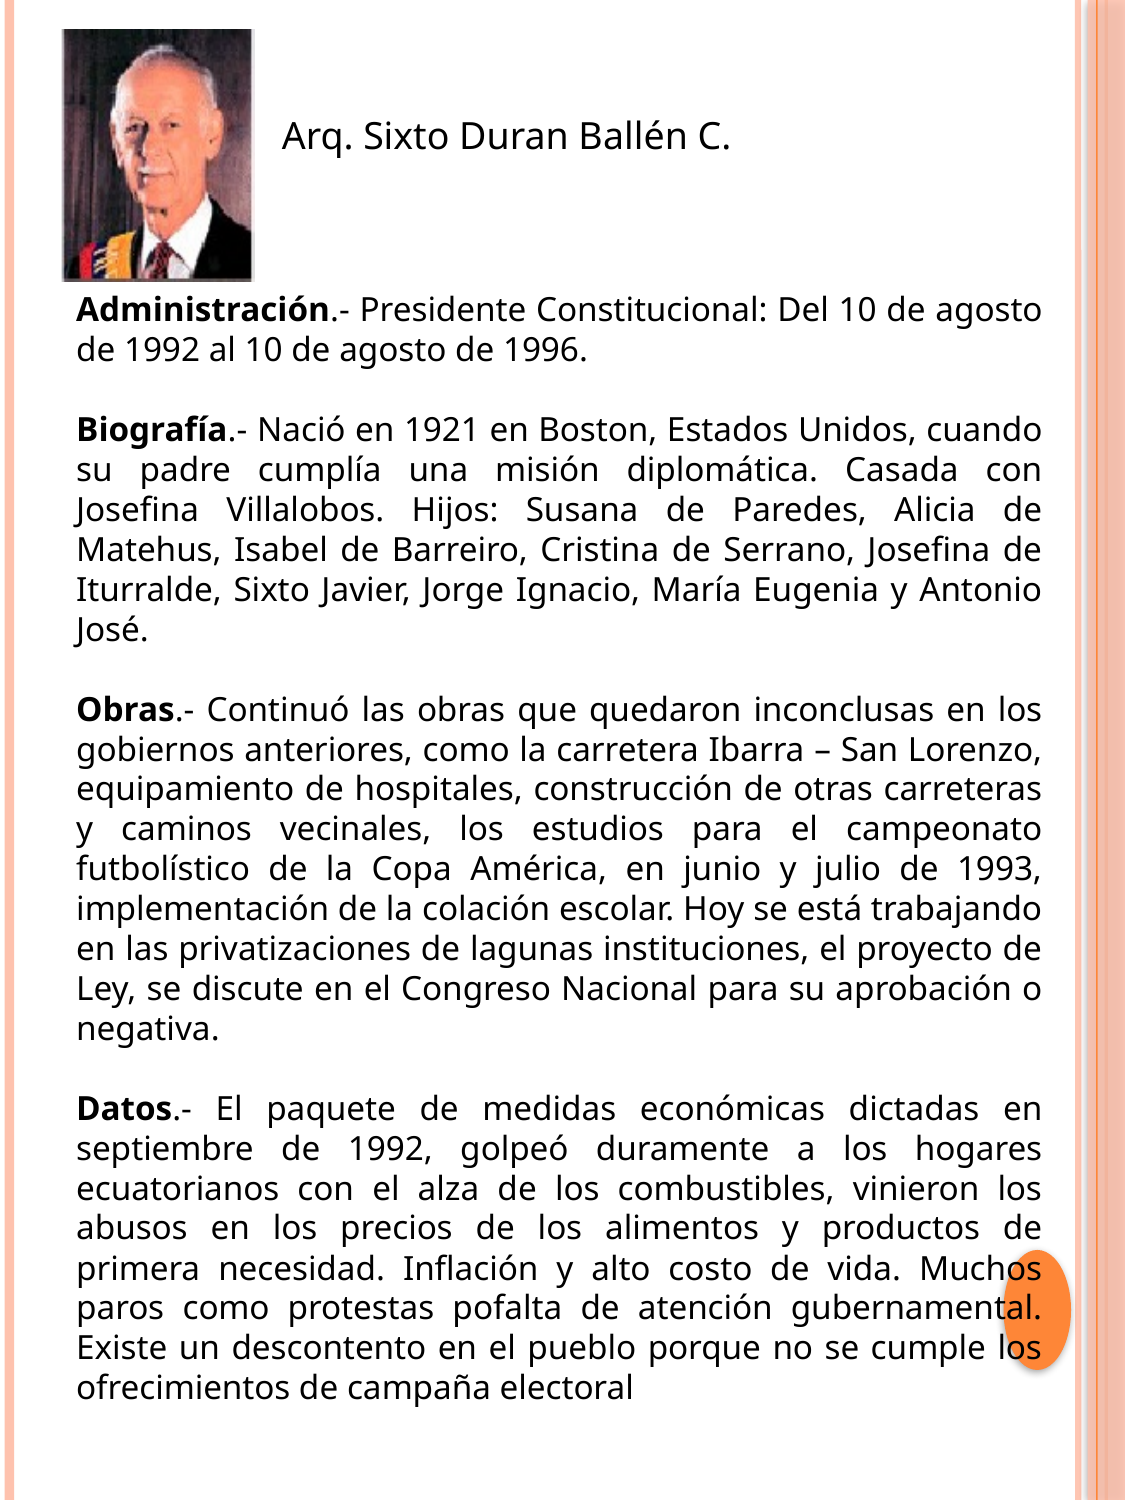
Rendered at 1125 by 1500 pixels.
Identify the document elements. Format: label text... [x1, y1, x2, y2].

text_box Administración.- Presidente Constitucional: Del 10 de agosto de 1992 al 10 de agosto de 1996. Biografía.- Nació en 1921 en Boston, Estados Unidos, cuando su padre cumplía una misión diplomática. Casada con Josefina Villalobos. Hijos: Susana de Paredes, Alicia de Matehus, Isabel de Barreiro, Cristina de Serrano, Josefina de Iturralde, Sixto Javier, Jorge Ignacio, María Eugenia y Antonio José. Obras.- Continuó las obras que quedaron inconclusas en los gobiernos anteriores, como la carretera Ibarra – San Lorenzo, equipamiento de hospitales, construcción de otras carreteras y caminos vecinales, los estudios para el campeonato futbolístico de la Copa América, en junio y julio de 1993, implementación de la colación escolar. Hoy se está trabajando en las privatizaciones de lagunas instituciones, el proyecto de Ley, se discute en el Congreso Nacional para su aprobación o negativa. Datos.- El paquete de medidas económicas dictadas en septiembre de 1992, golpeó duramente a los hogares ecuatorianos con el alza de los combustibles, vinieron los abusos en los precios de los alimentos y productos de primera necesidad. Inflación y alto costo de vida. Muchos paros como protestas pofalta de atención gubernamental. Existe un descontento en el pueblo porque no se cumple los ofrecimientos de campaña electoral [61, 281, 1059, 1454]
text_box Arq. Sixto Duran Ballén C. [267, 104, 757, 164]
picture [60, 28, 256, 282]
